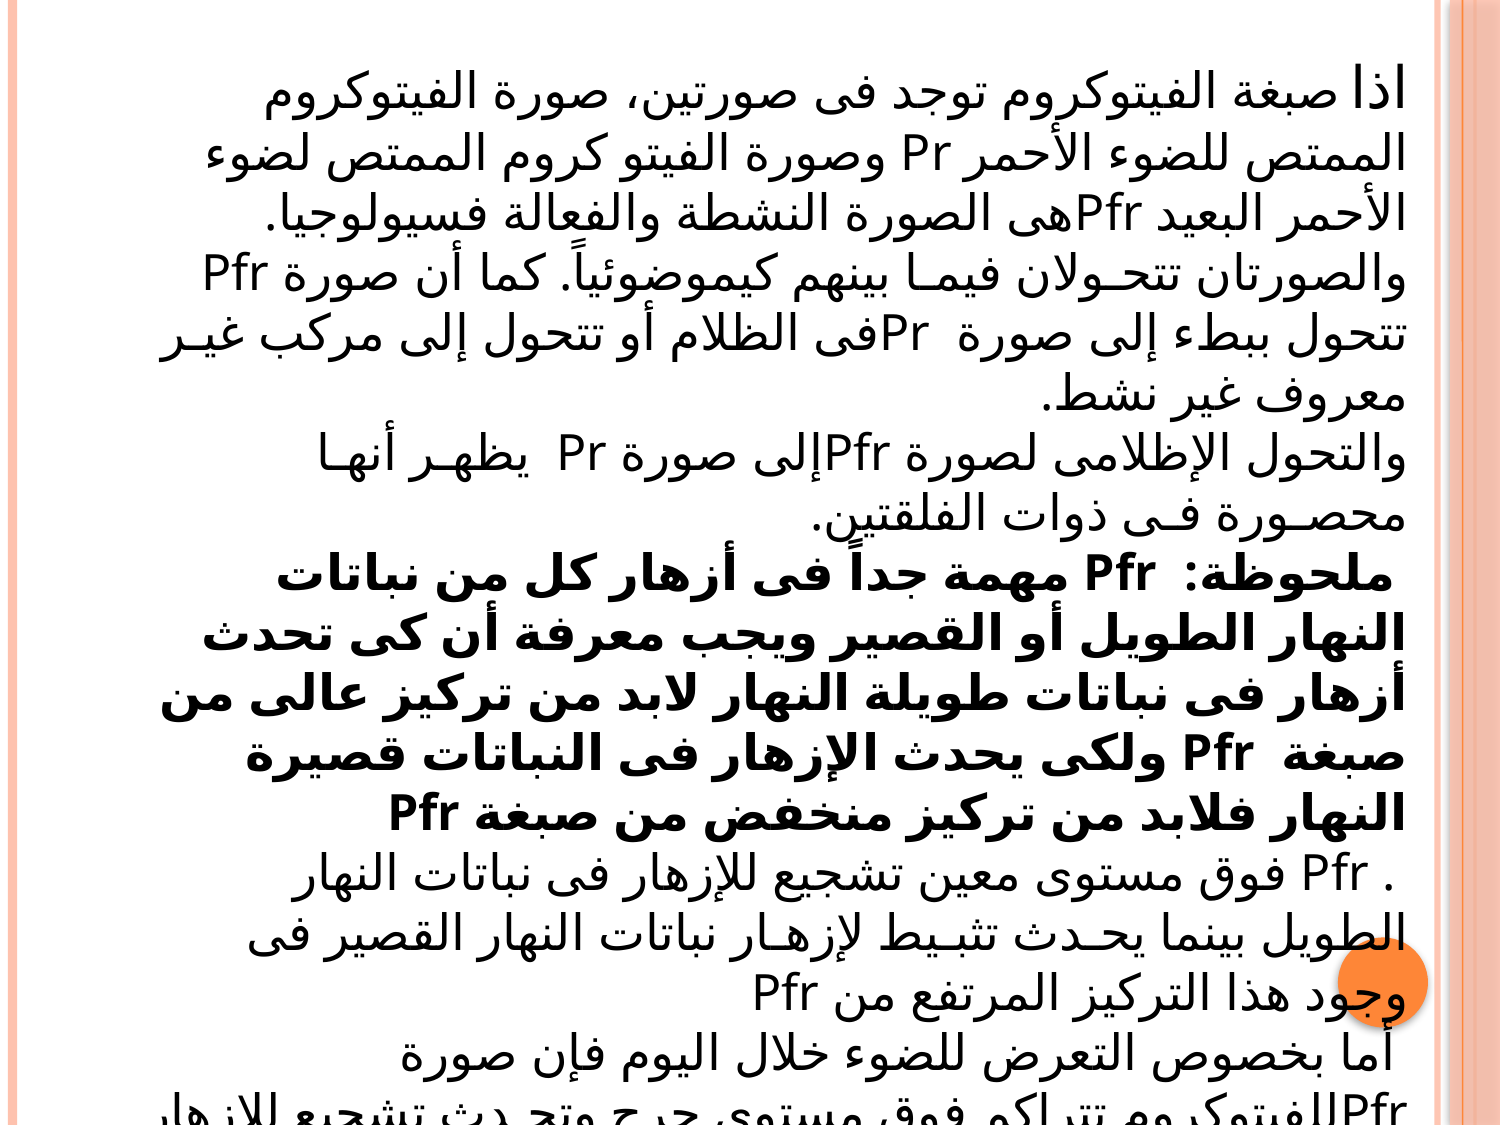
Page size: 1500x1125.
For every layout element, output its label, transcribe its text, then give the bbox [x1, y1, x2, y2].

text_box اذا صبغة الفيتوكروم توجد فى صورتين، صورة الفيتوكروم الممتص للضوء الأحمر Pr وصورة الفيتو كروم الممتص لضوء الأحمر البعيد Pfrهى الصورة النشطة والفعالة فسيولوجيا. والصورتان تتحـولان فيمـا بينهم كيموضوئياً. كما أن صورة Pfr تتحول ببطء إلى صورة Prفى الظلام أو تتحول إلى مركب غيـر معروف غير نشط. والتحول الإظلامى لصورة Pfrإلى صورة Pr يظهـر أنهـا محصـورة فـى ذوات الفلقتين. ملحوظة: Pfr مهمة جداً فى أزهار كل من نباتات النهار الطويل أو القصير ويجب معرفة أن كى تحدث أزهار فى نباتات طويلة النهار لابد من تركيز عالى من صبغة Pfr ولكى يحدث الإزهار فى النباتات قصيرة النهار فلابد من تركيز منخفض من صبغة Pfr . Pfr فوق مستوى معين تشجيع للإزهار فى نباتات النهار الطويل بينما يحـدث تثبـيط لإزهـار نباتات النهار القصير فى وجود هذا التركيز المرتفع من Pfr أما بخصوص التعرض للضوء خلال اليوم فإن صورة Pfrللفيتوكروم تتراكم فوق مستوى حرج وتحـدث تشجيع للإزهار فى نباتات النهار الطويل ولكنها لا تشجع إزهار نباتات النهار القصير تحت هـذا المسـتوى الحرج . [123, 42, 1424, 1125]
